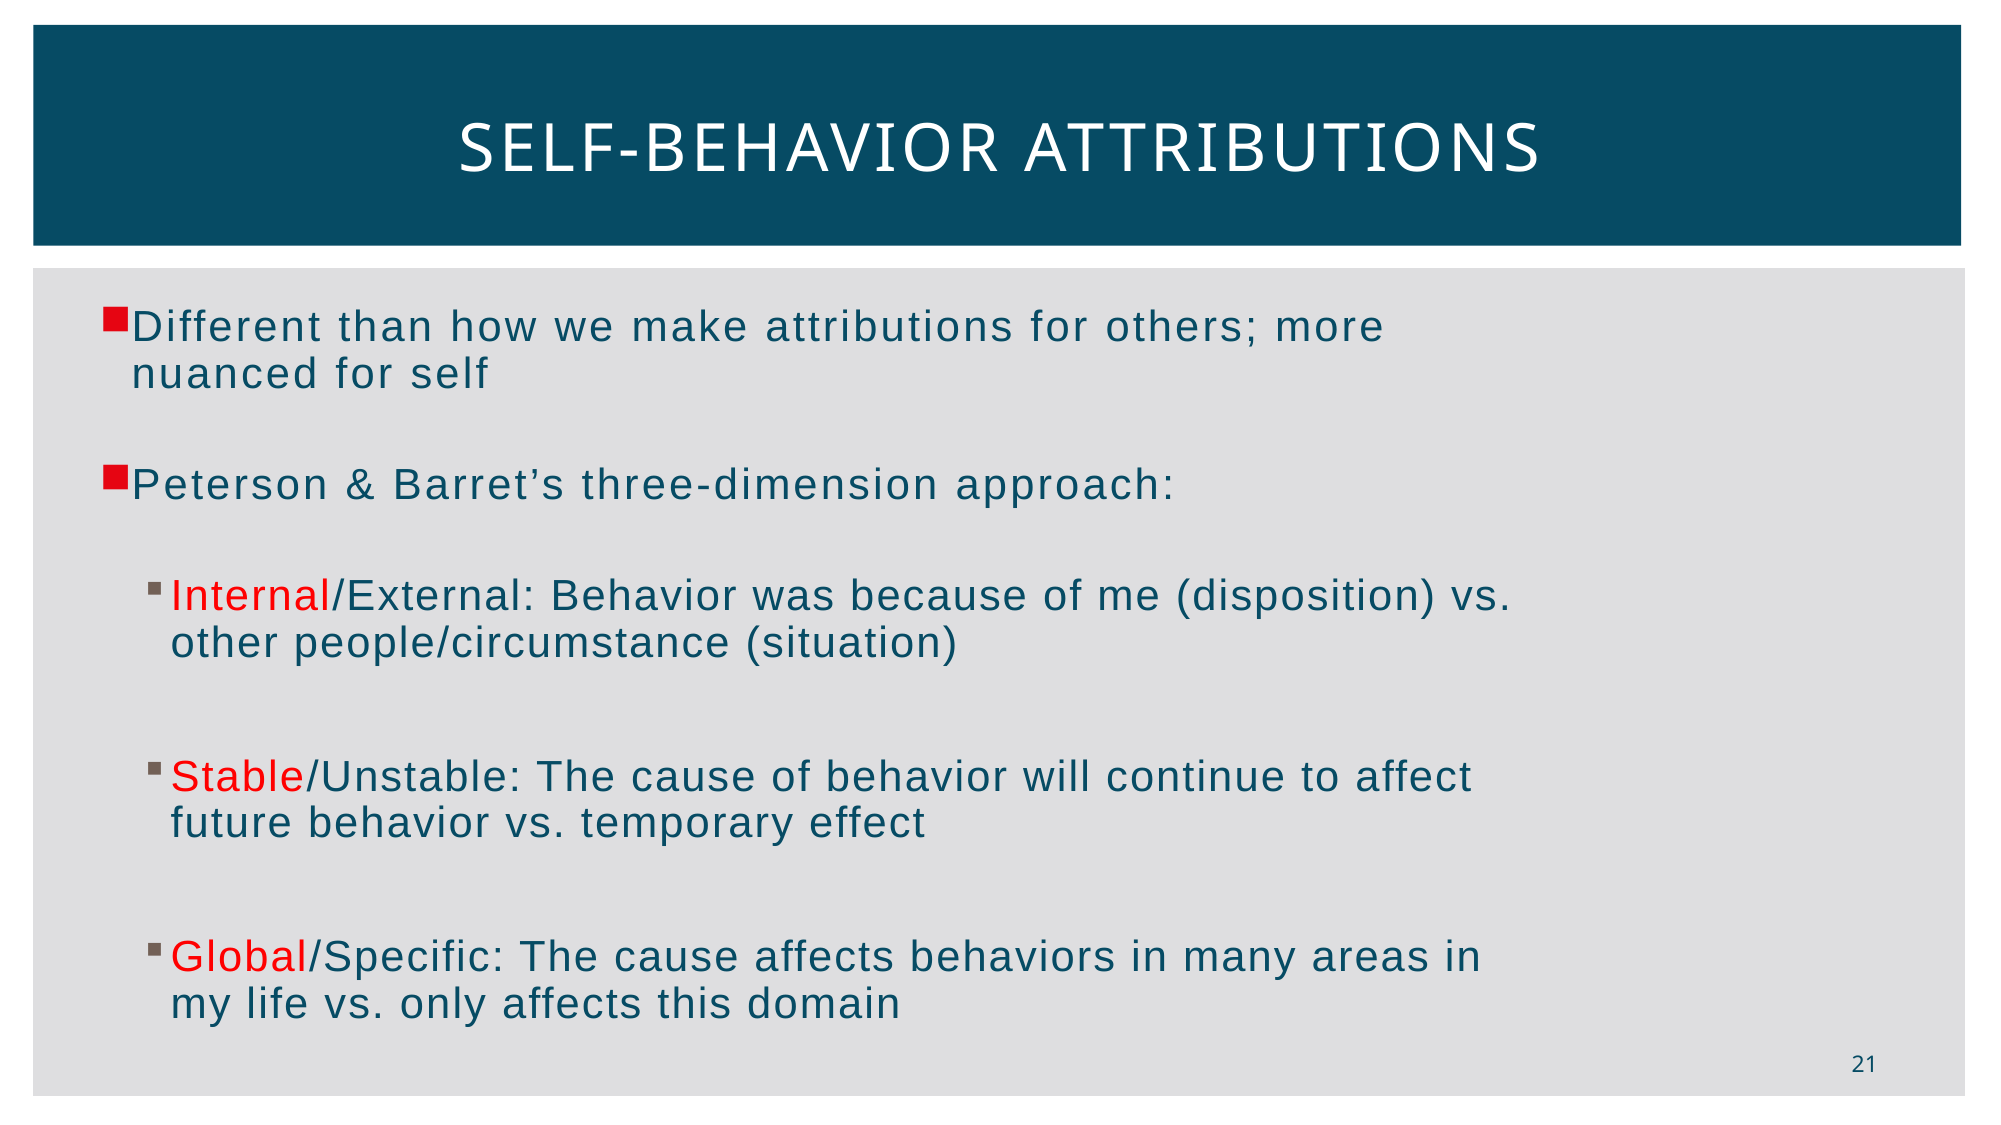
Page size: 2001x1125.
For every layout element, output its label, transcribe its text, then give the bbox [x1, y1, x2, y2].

list Different than how we make attributions for others; more nuanced for self Peterson & Barret’s three-dimension approach: Internal/External: Behavior was because of me (disposition) vs. other people/circumstance (situation) Stable/Unstable: The cause of behavior will continue to affect future behavior vs. temporary effect Global/Specific: The cause affects behaviors in many areas in my life vs. only affects this domain [77, 180, 1543, 1043]
title Self-behavior Attributions [83, 58, 1917, 232]
slide_number 21 [1800, 1041, 1930, 1089]
